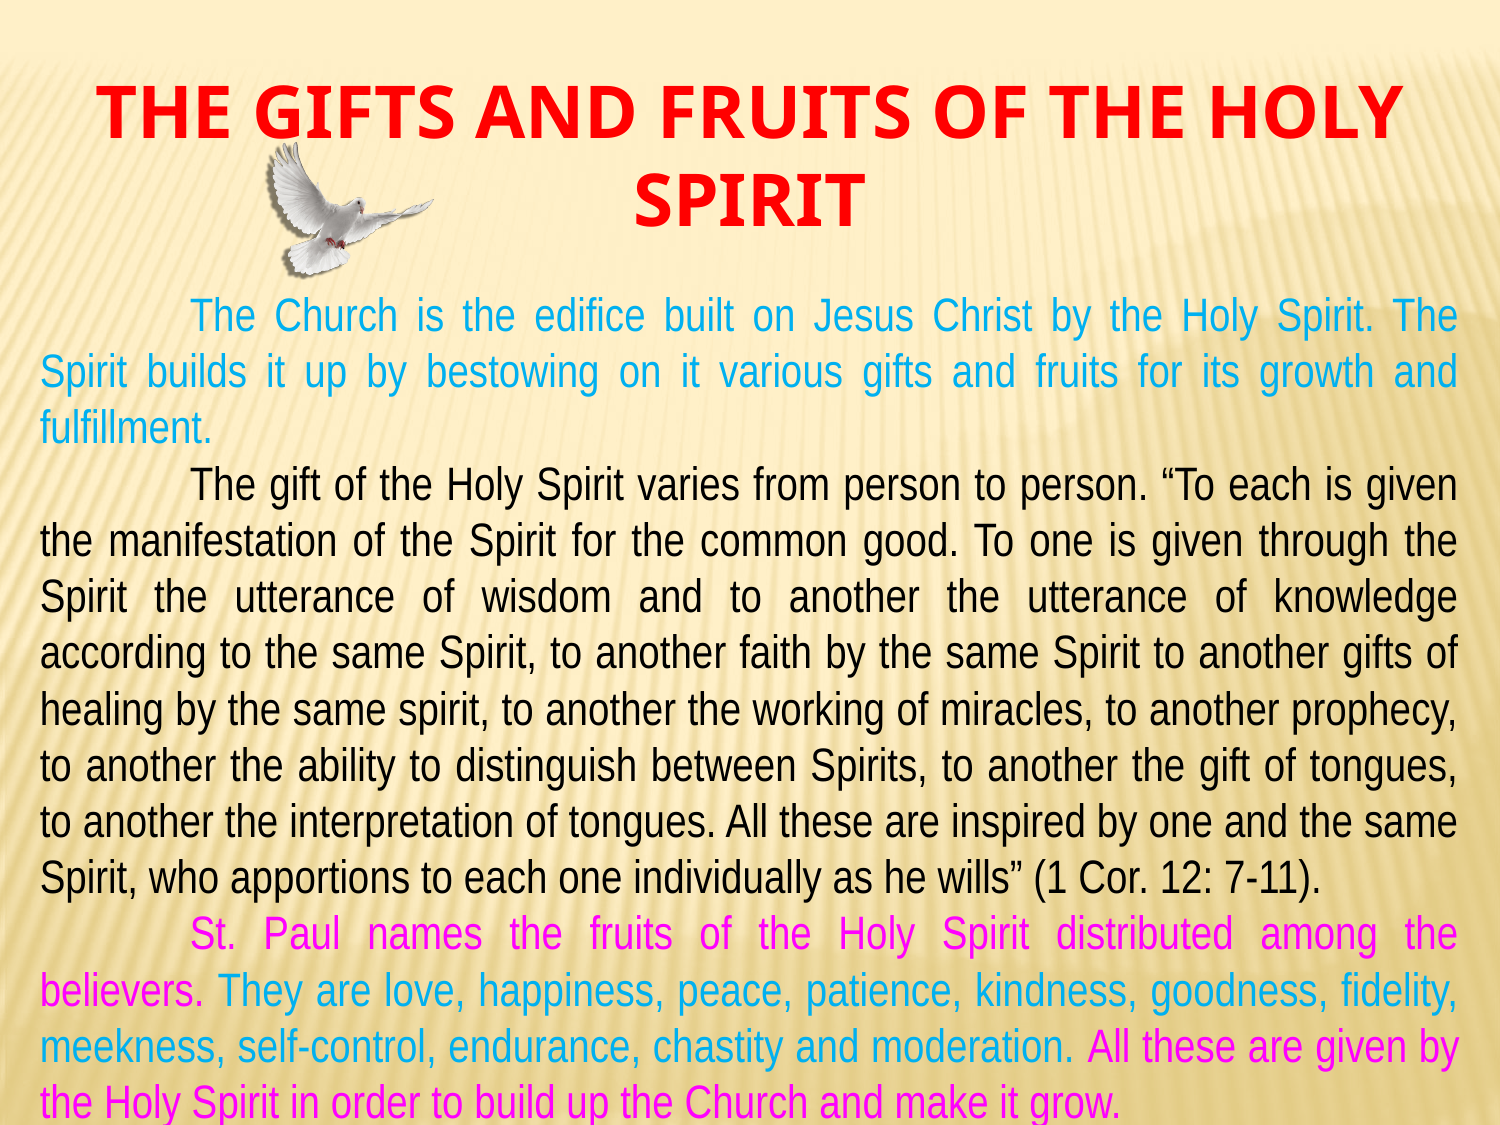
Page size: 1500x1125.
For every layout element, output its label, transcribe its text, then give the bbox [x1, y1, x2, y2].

picture [262, 137, 438, 280]
text_box The Church is the edifice built on Jesus Christ by the Holy Spirit. The Spirit builds it up by bestowing on it various gifts and fruits for its growth and fulfillment. The gift of the Holy Spirit varies from person to person. “To each is given the manifestation of the Spirit for the common good. To one is given through the Spirit the utterance of wisdom and to another the utterance of knowledge according to the same Spirit, to another faith by the same Spirit to another gifts of healing by the same spirit, to another the working of miracles, to another prophecy, to another the ability to distinguish between Spirits, to another the gift of tongues, to another the interpretation of tongues. All these are inspired by one and the same Spirit, who apportions to each one individually as he wills” (1 Cor. 12: 7-11). St. Paul names the fruits of the Holy Spirit distributed among the believers. They are love, happiness, peace, patience, kindness, goodness, fidelity, meekness, self-control, endurance, chastity and moderation. All these are given by the Holy Spirit in order to build up the Church and make it grow. [24, 277, 1475, 1125]
text_box THE GIFTS AND FRUITS OF THE HOLY SPIRIT [0, 58, 1500, 248]
